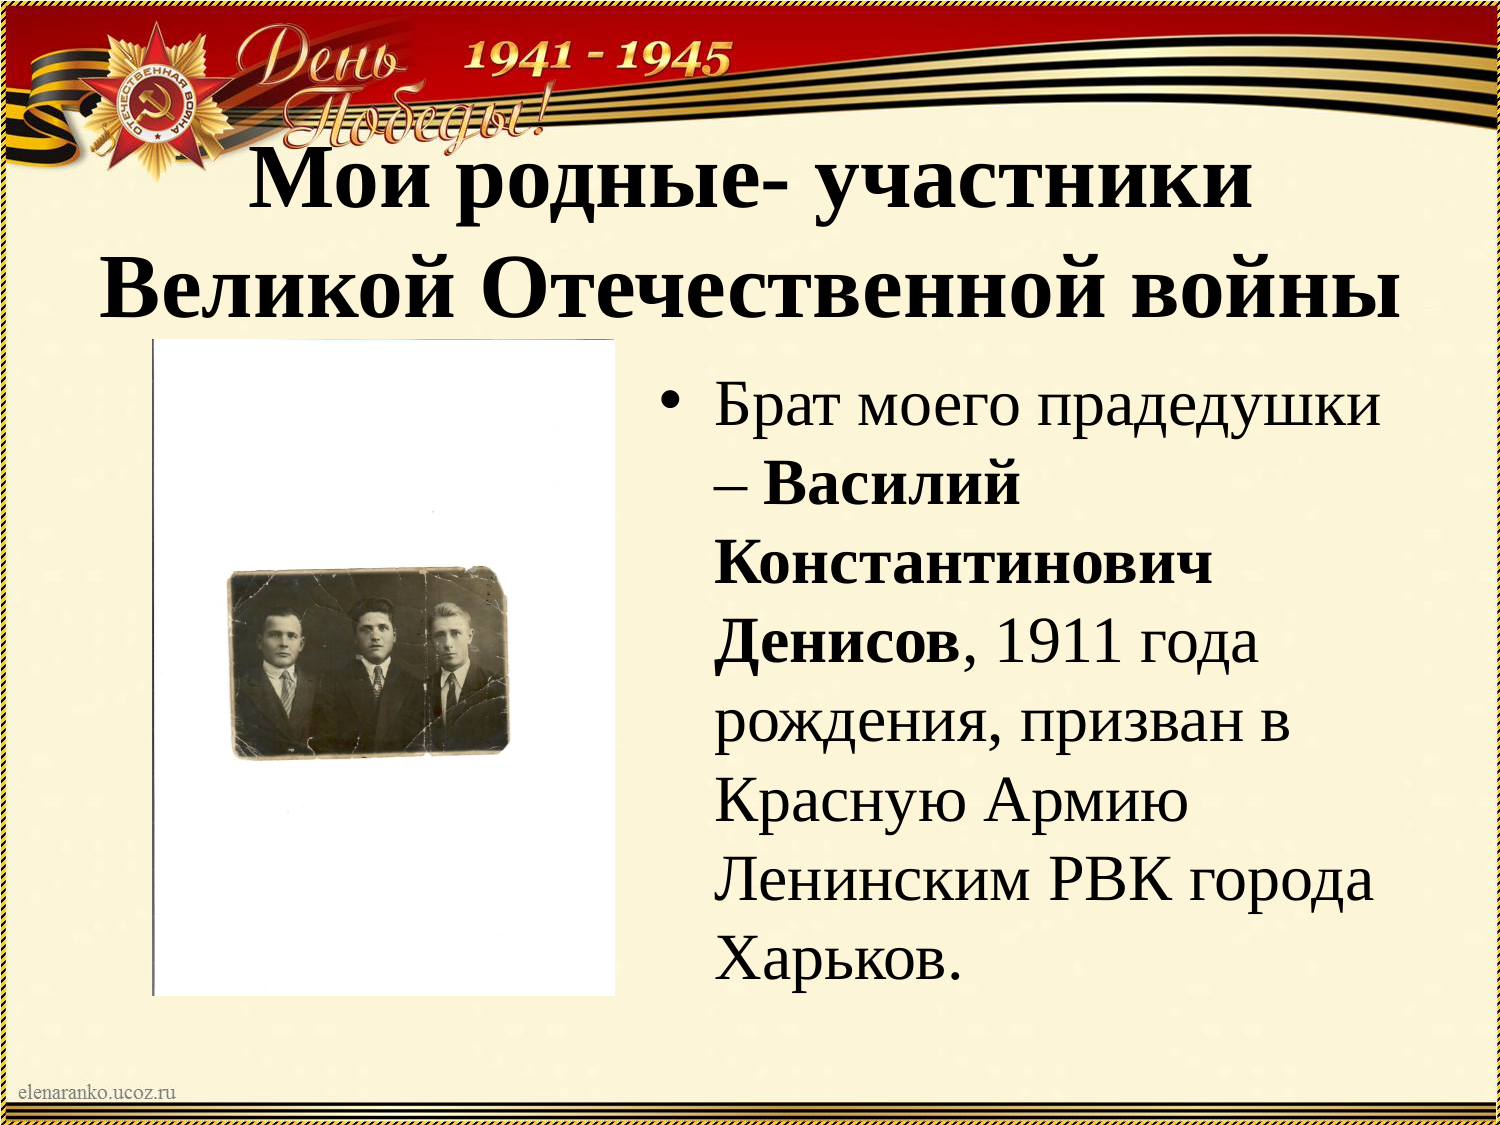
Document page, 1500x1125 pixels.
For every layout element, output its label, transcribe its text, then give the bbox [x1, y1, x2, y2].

picture [0, 0, 1500, 1125]
title Мои родные- участники Великой Отечественной войны [76, 88, 1427, 364]
list Брат моего прадедушки – Василий Константинович Денисов, 1911 года рождения, призван в Красную Армию Ленинским РВК города Харьков. [643, 351, 1425, 1005]
